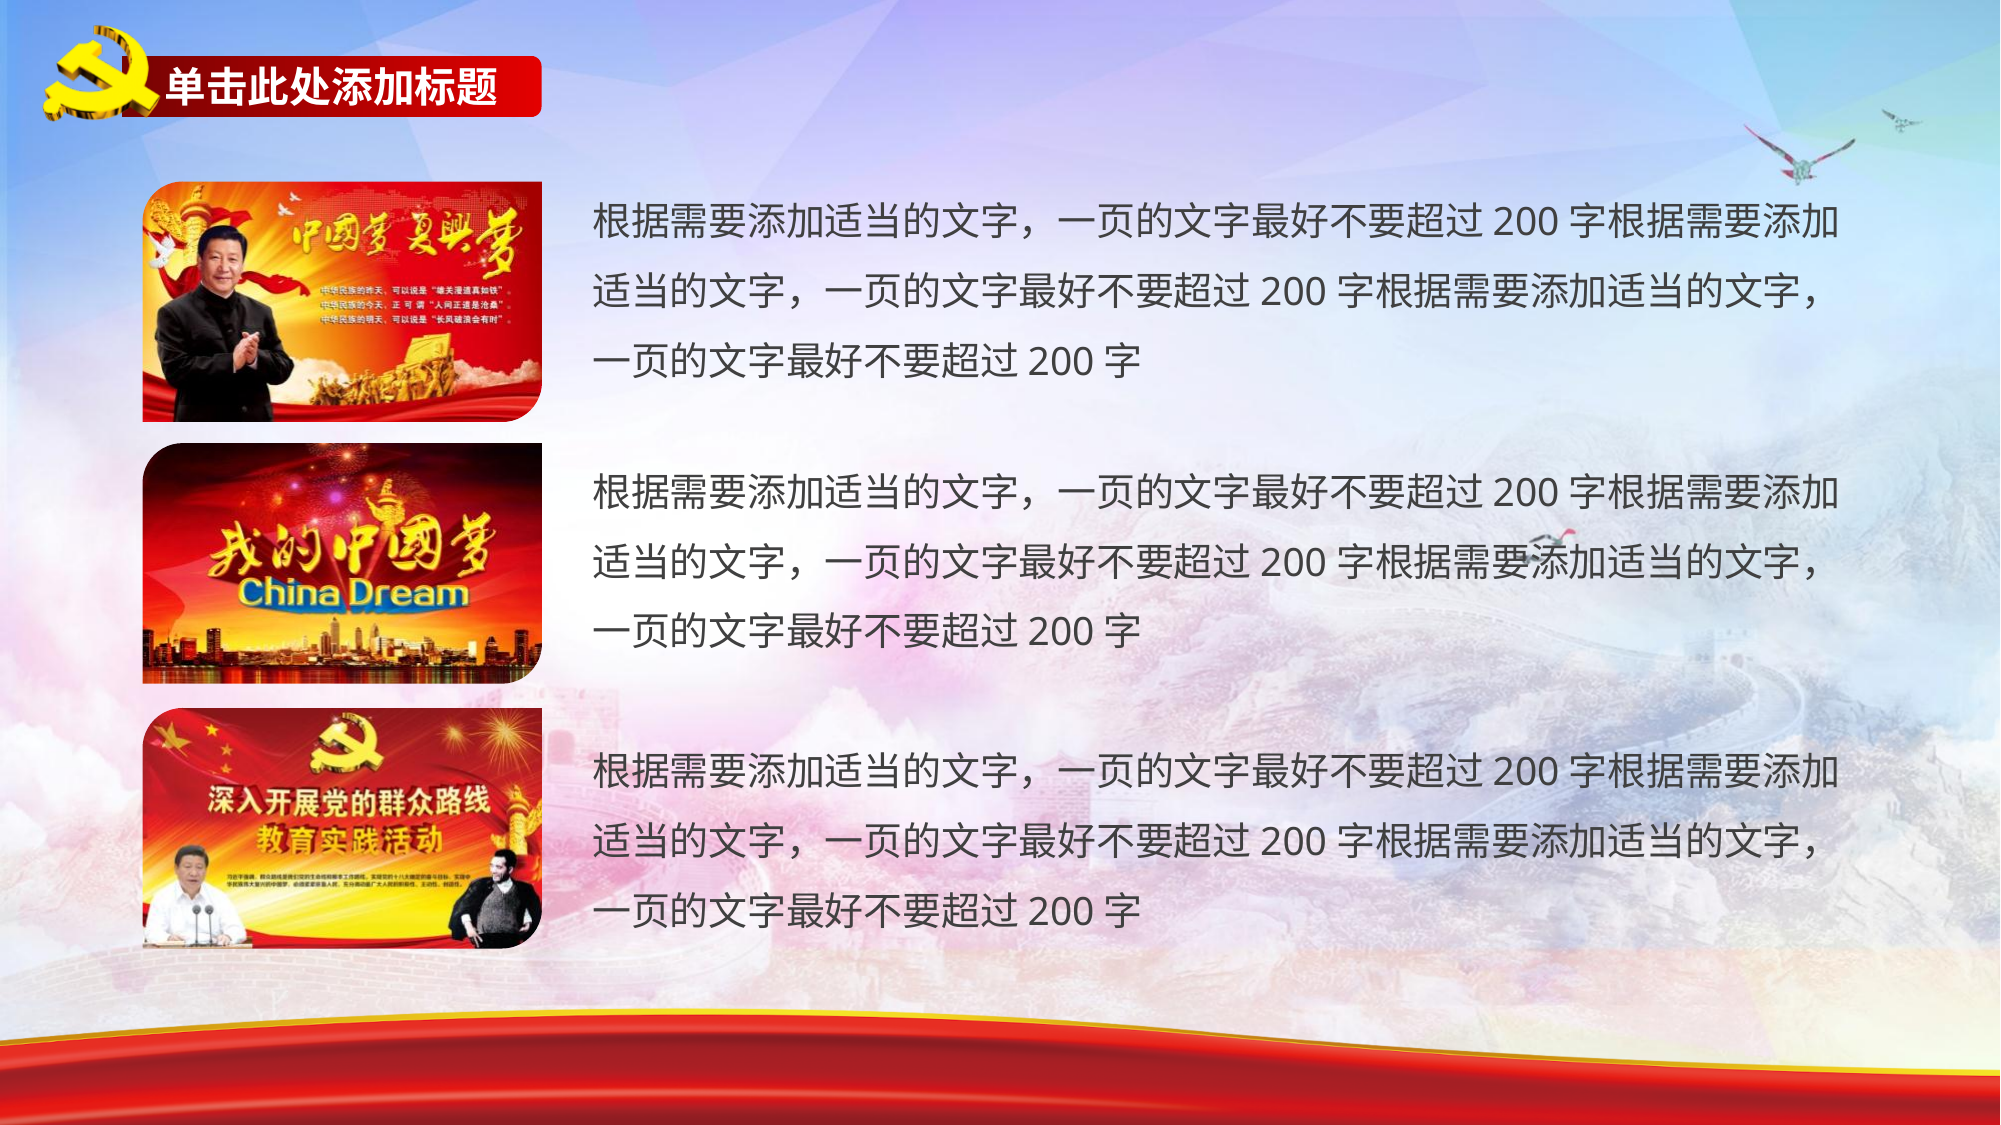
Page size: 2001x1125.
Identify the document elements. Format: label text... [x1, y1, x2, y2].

text_box 根据需要添加适当的文字，一页的文字最好不要超过200字根据需要添加适当的文字，一页的文字最好不要超过200字根据需要添加适当的文字，一页的文字最好不要超过200字 [582, 168, 1874, 407]
text_box [514, 54, 543, 118]
text_box [141, 706, 544, 938]
picture [0, 0, 2001, 1125]
text_box 单击此处添加标题 [178, 53, 514, 119]
text_box [141, 180, 544, 424]
text_box 根据需要添加适当的文字，一页的文字最好不要超过200字根据需要添加适当的文字，一页的文字最好不要超过200字根据需要添加适当的文字，一页的文字最好不要超过200字 [582, 718, 1874, 938]
text_box [141, 441, 544, 685]
text_box 根据需要添加适当的文字，一页的文字最好不要超过200字根据需要添加适当的文字，一页的文字最好不要超过200字根据需要添加适当的文字，一页的文字最好不要超过200字 [582, 438, 1874, 677]
